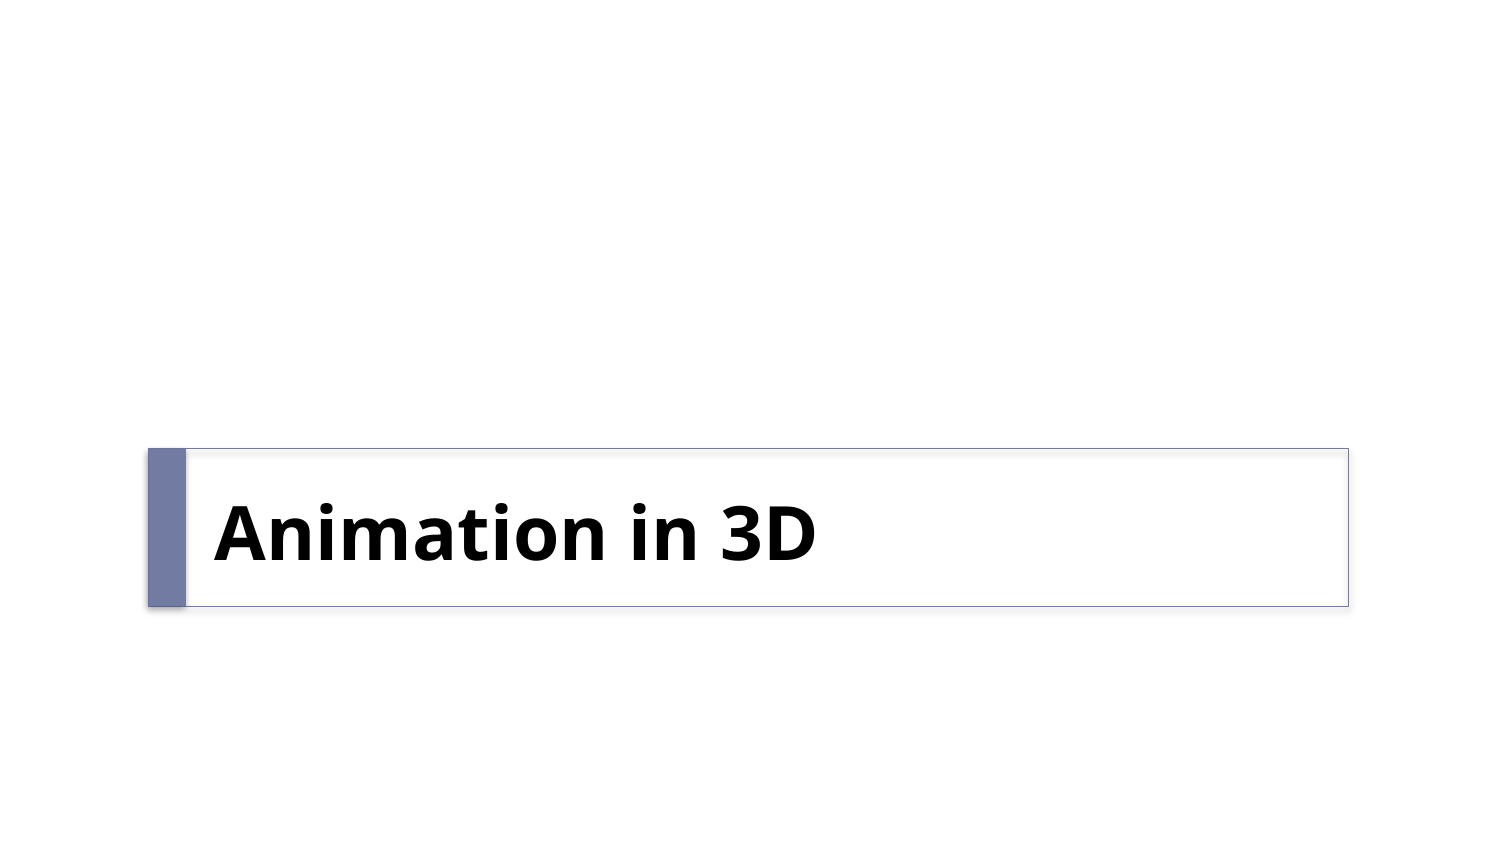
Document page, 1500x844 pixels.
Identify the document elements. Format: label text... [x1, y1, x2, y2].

title Animation in 3D [200, 478, 1325, 600]
